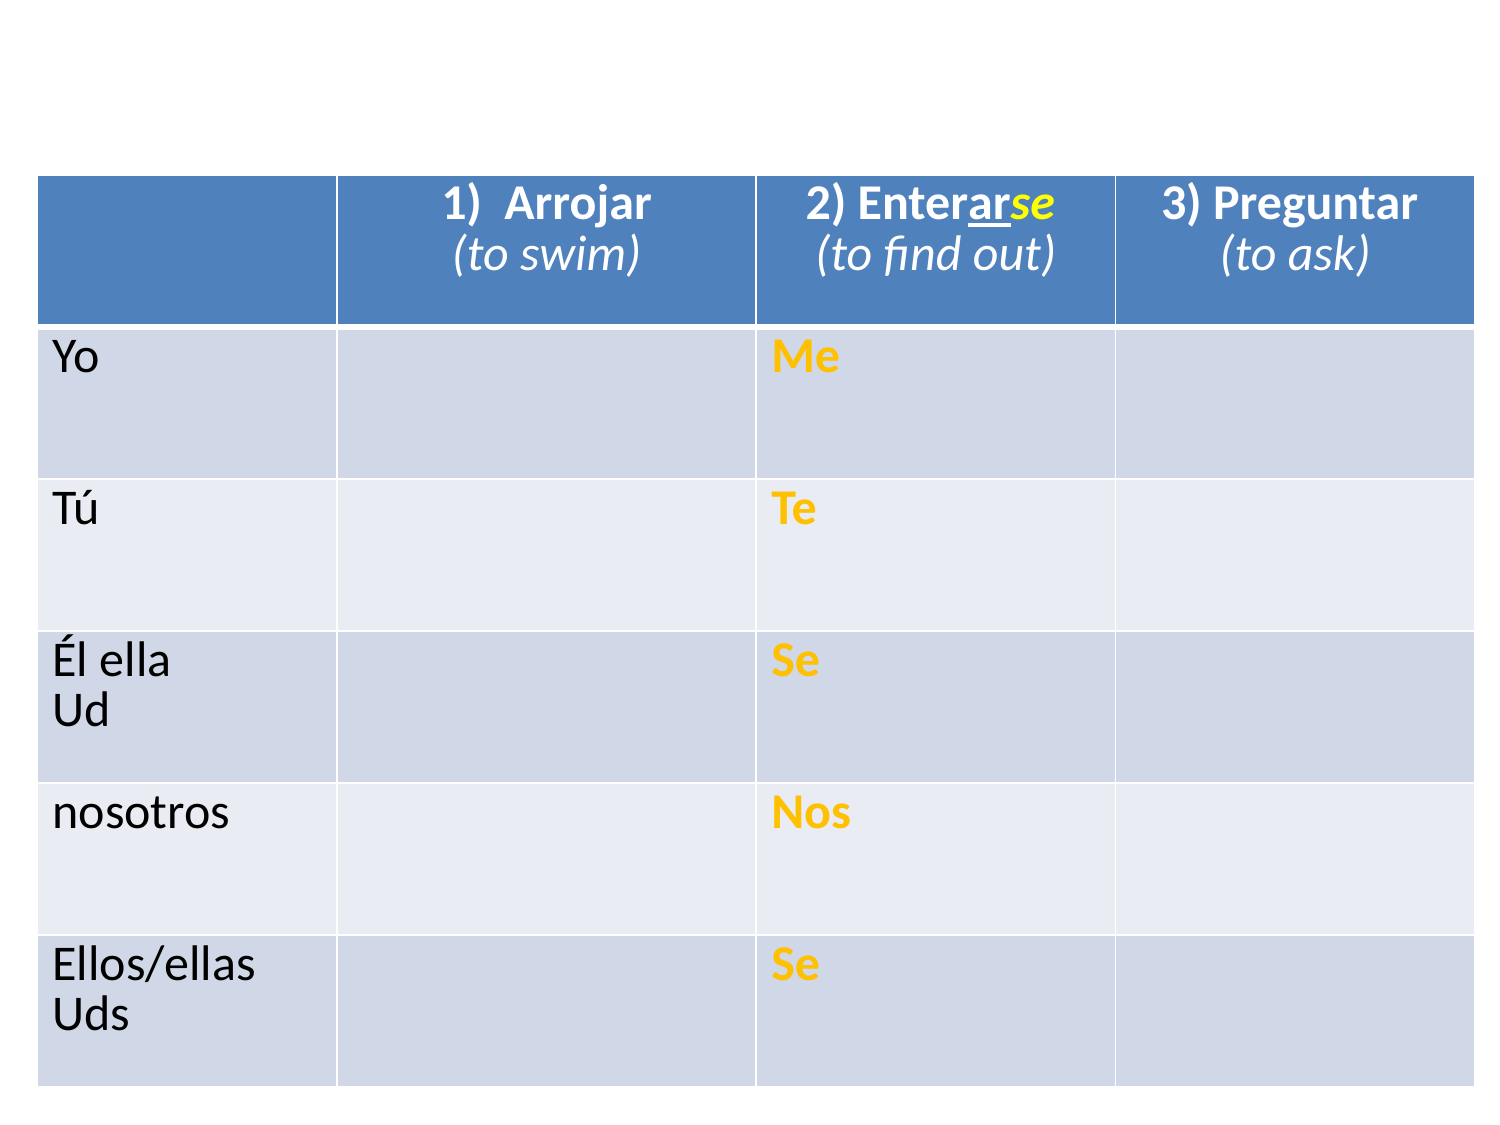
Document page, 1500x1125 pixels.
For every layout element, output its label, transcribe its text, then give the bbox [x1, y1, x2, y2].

table_cell Ellos/ellas Uds [38, 936, 336, 1086]
table_cell Me [757, 330, 1115, 478]
table_cell Se [757, 632, 1115, 782]
table_cell [338, 480, 755, 630]
table_cell Yo [38, 330, 336, 478]
table_cell Se [757, 936, 1115, 1086]
table_header 1) Arrojar (to swim) [338, 176, 755, 324]
table_cell [1116, 330, 1474, 478]
table_header 2) Enterarse (to find out) [757, 176, 1115, 324]
table_cell [1116, 480, 1474, 630]
table_cell Él ella Ud [38, 632, 336, 782]
table_cell Tú [38, 480, 336, 630]
table_cell [338, 632, 755, 782]
table_header [38, 176, 336, 324]
table_cell Te [757, 480, 1115, 630]
table_cell [1116, 936, 1474, 1086]
table_cell Nos [757, 784, 1115, 934]
table_cell [338, 936, 755, 1086]
table_cell [1116, 784, 1474, 934]
table_cell [338, 784, 755, 934]
table_cell [1116, 632, 1474, 782]
table_cell [338, 330, 755, 478]
table_cell nosotros [38, 784, 336, 934]
table_header 3) Preguntar (to ask) [1116, 176, 1474, 324]
